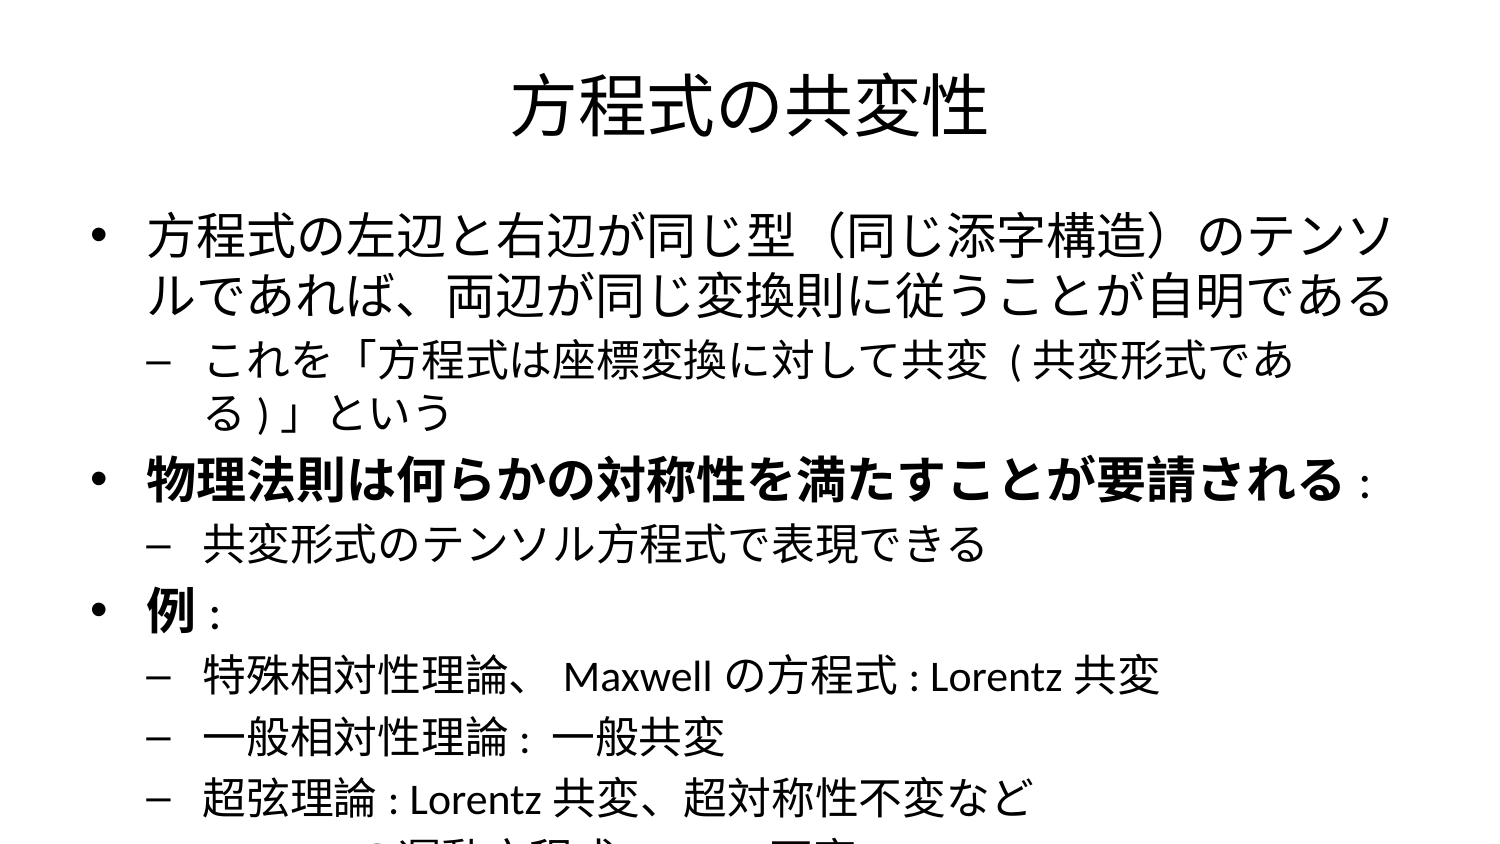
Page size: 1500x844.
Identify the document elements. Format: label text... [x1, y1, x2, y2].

list 方程式の左辺と右辺が同じ型（同じ添字構造）のテンソルであれば、両辺が同じ変換則に従うことが自明である これを「方程式は座標変換に対して共変 (共変形式である)」という 物理法則は何らかの対称性を満たすことが要請される: 共変形式のテンソル方程式で表現できる 例: 特殊相対性理論、Maxwellの方程式: Lorentz共変 一般相対性理論: 一般共変 超弦理論: Lorentz共変、超対称性不変など Newtonの運動方程式: Galilei不変 [75, 196, 1425, 754]
title 方程式の共変性 [75, 33, 1425, 175]
